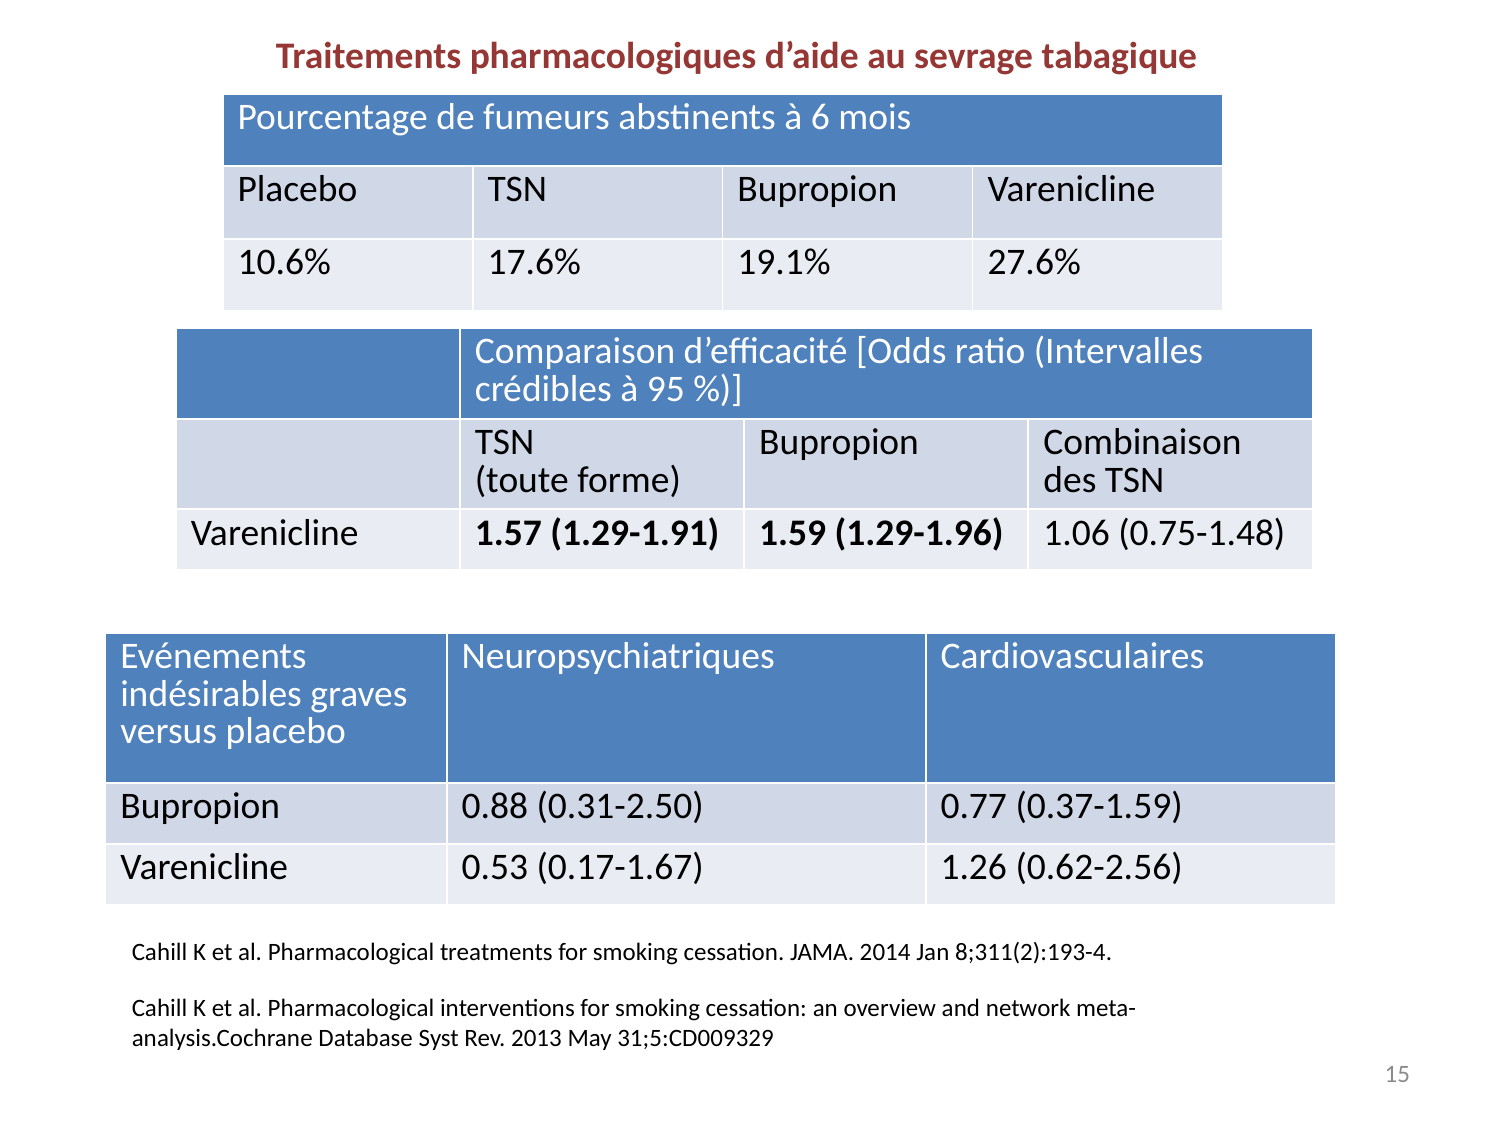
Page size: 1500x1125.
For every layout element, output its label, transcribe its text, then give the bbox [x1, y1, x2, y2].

table_cell Varenicline [973, 167, 1222, 238]
table_cell Combinaison des TSN [1029, 420, 1312, 508]
table_cell 27.6% [973, 240, 1222, 310]
table_cell 19.1% [723, 240, 972, 310]
table_header [177, 329, 459, 418]
table_cell TSN [474, 167, 722, 238]
table_header Pourcentage de fumeurs abstinents à 6 mois [224, 95, 1222, 165]
table_cell Bupropion [106, 784, 446, 843]
table_cell TSN (toute forme) [461, 420, 743, 508]
text_box Cahill K et al. Pharmacological interventions for smoking cessation: an overview and network meta-analysis.Cochrane Database Syst Rev. 2013 May 31;5:CD009329 [117, 984, 1219, 1059]
table_cell 1.26 (0.62-2.56) [927, 845, 1335, 904]
table_header Evénements indésirables graves versus placebo [106, 634, 446, 782]
table_cell Bupropion [745, 420, 1027, 508]
table_cell Varenicline [177, 510, 459, 569]
table_header Cardiovasculaires [927, 634, 1335, 782]
table_cell 0.88 (0.31-2.50) [448, 784, 925, 843]
table_cell 10.6% [224, 240, 472, 310]
table_cell 1.57 (1.29-1.91) [461, 510, 743, 569]
table_cell 0.77 (0.37-1.59) [927, 784, 1335, 843]
text_box Cahill K et al. Pharmacological treatments for smoking cessation. JAMA. 2014 Jan 8;311(2):193-4. [117, 928, 1301, 1003]
text_box Traitements pharmacologiques d’aide au sevrage tabagique [261, 23, 1214, 84]
table_header Neuropsychiatriques [448, 634, 925, 782]
table_header Comparaison d’efficacité [Odds ratio (Intervalles crédibles à 95 %)] [461, 329, 1312, 418]
table_cell Placebo [224, 167, 472, 238]
slide_number 15 [1074, 1042, 1425, 1103]
table_cell 1.06 (0.75-1.48) [1029, 510, 1312, 569]
table_cell Bupropion [723, 167, 972, 238]
table_cell 0.53 (0.17-1.67) [448, 845, 925, 904]
table_cell 1.59 (1.29-1.96) [745, 510, 1027, 569]
table_cell 17.6% [474, 240, 722, 310]
table_cell [177, 420, 459, 508]
table_cell Varenicline [106, 845, 446, 904]
